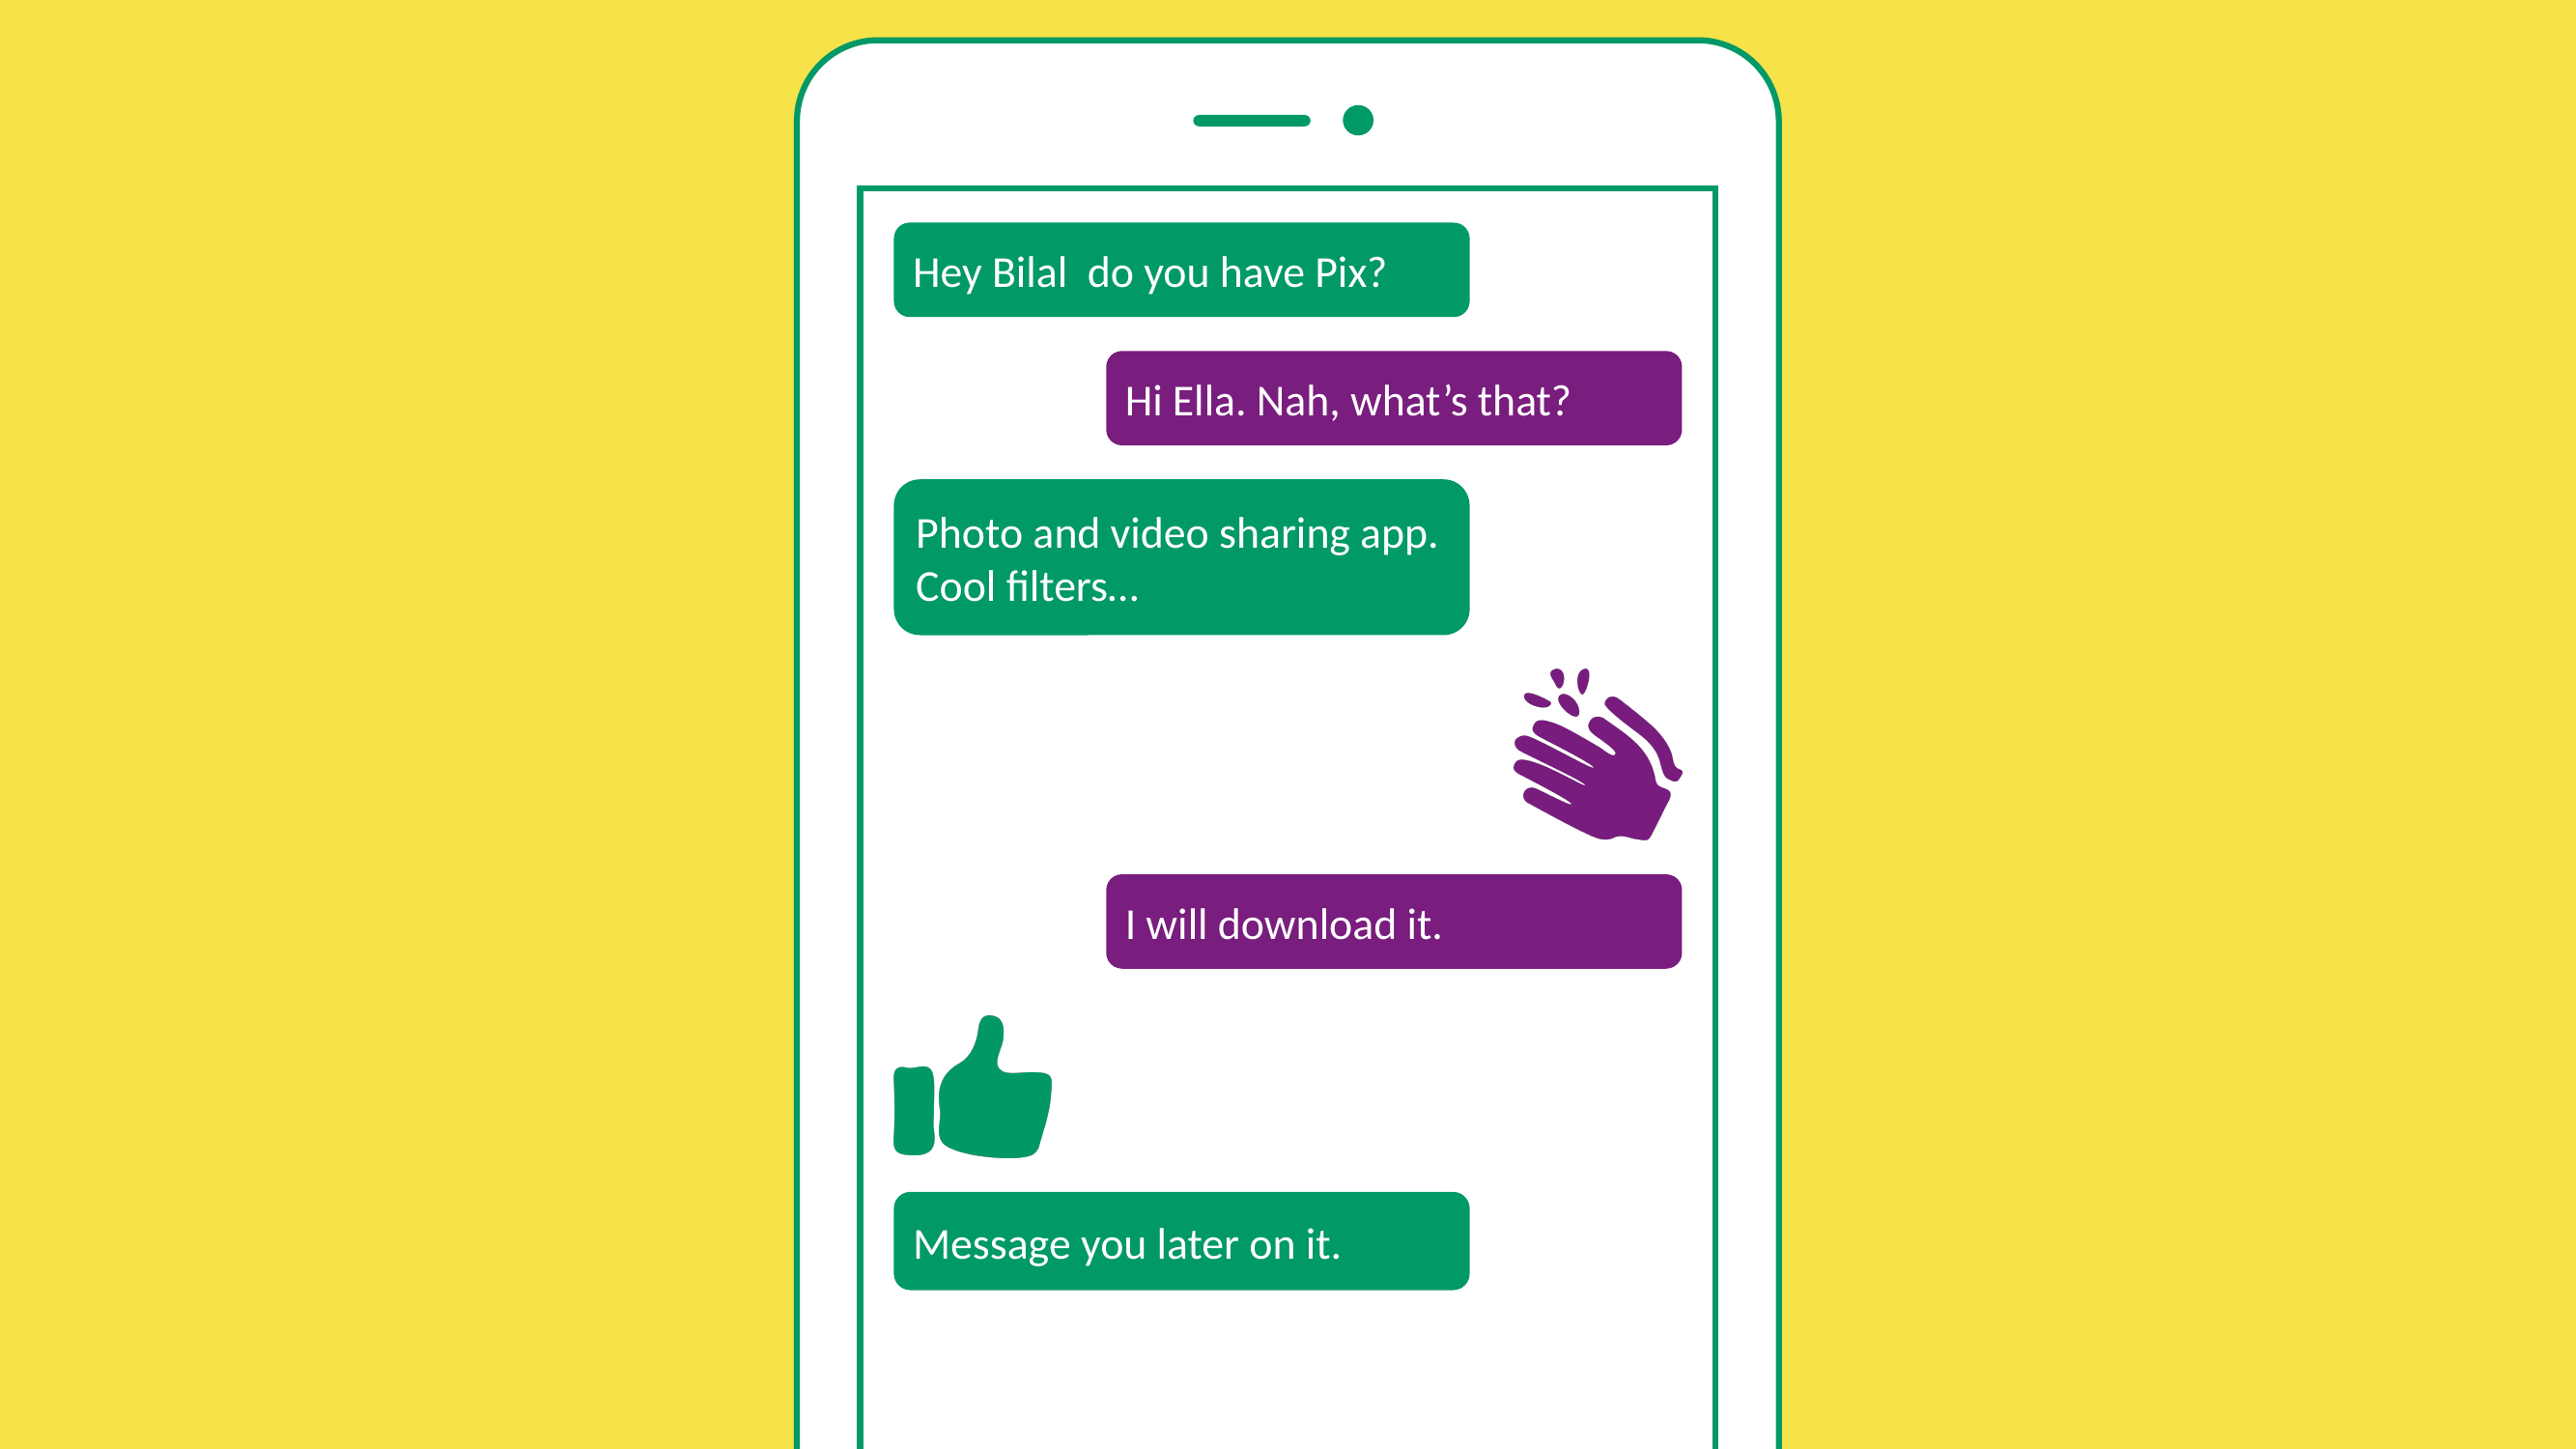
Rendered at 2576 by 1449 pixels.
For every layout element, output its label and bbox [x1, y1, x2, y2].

text_box [797, 40, 1779, 1449]
picture [1514, 668, 1683, 840]
picture [893, 1014, 1052, 1158]
